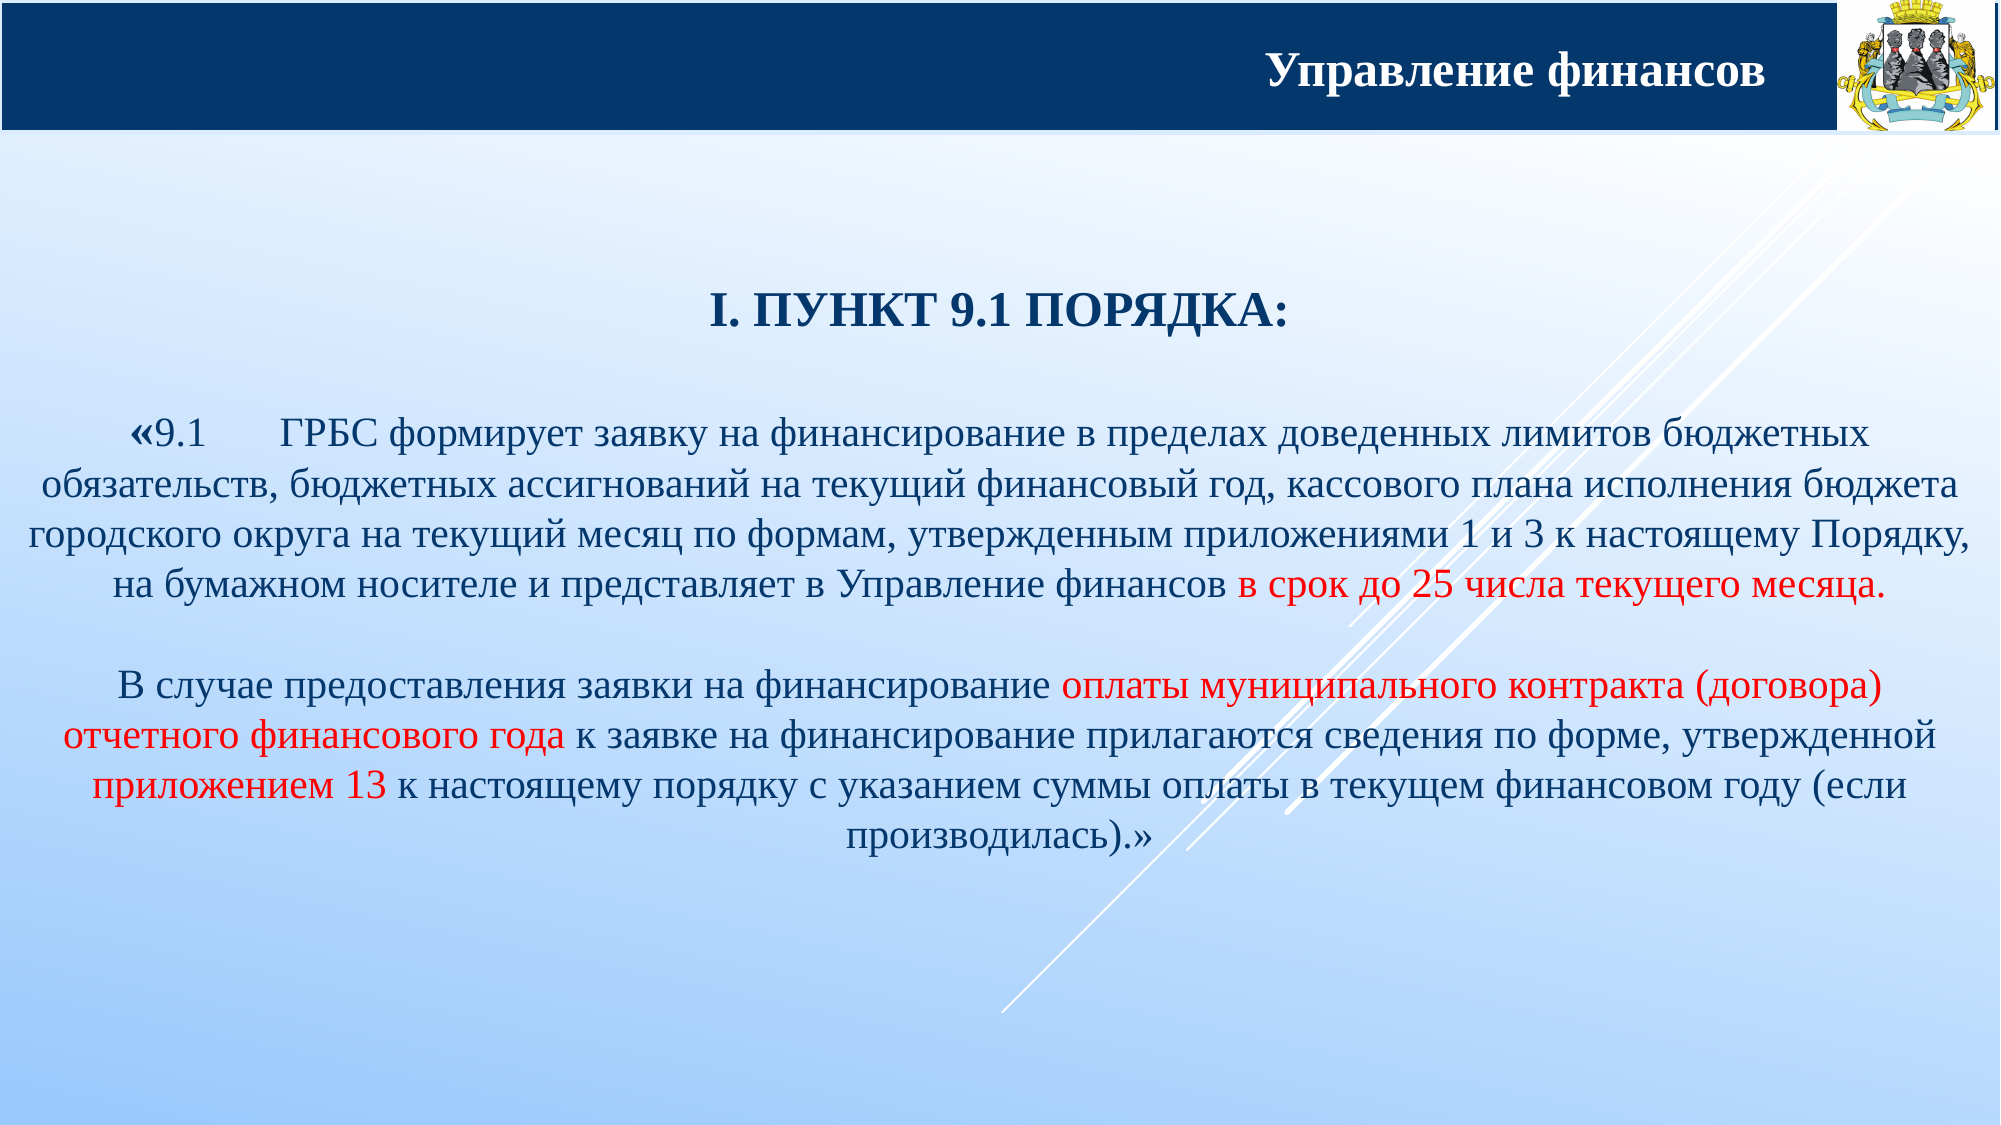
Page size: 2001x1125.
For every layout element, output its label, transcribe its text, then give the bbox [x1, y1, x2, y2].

title I. Пункт 9.1 порядка: «9.1 ГРБС формирует заявку на финансирование в пределах доведенных лимитов бюджетных обязательств, бюджетных ассигнований на текущий финансовый год, кассового плана исполнения бюджета городского округа на текущий месяц по формам, утвержденным приложениями 1 и 3 к настоящему Порядку, на бумажном носителе и представляет в Управление финансов в срок до 25 числа текущего месяца. В случае предоставления заявки на финансирование оплаты муниципального контракта (договора) отчетного финансового года к заявке на финансирование прилагаются сведения по форме, утвержденной приложением 13 к настоящему порядку с указанием суммы оплаты в текущем финансовом году (если производилась).» [11, 208, 1989, 957]
text_box Управление финансов [0, 0, 2000, 134]
picture [1837, 0, 1995, 131]
